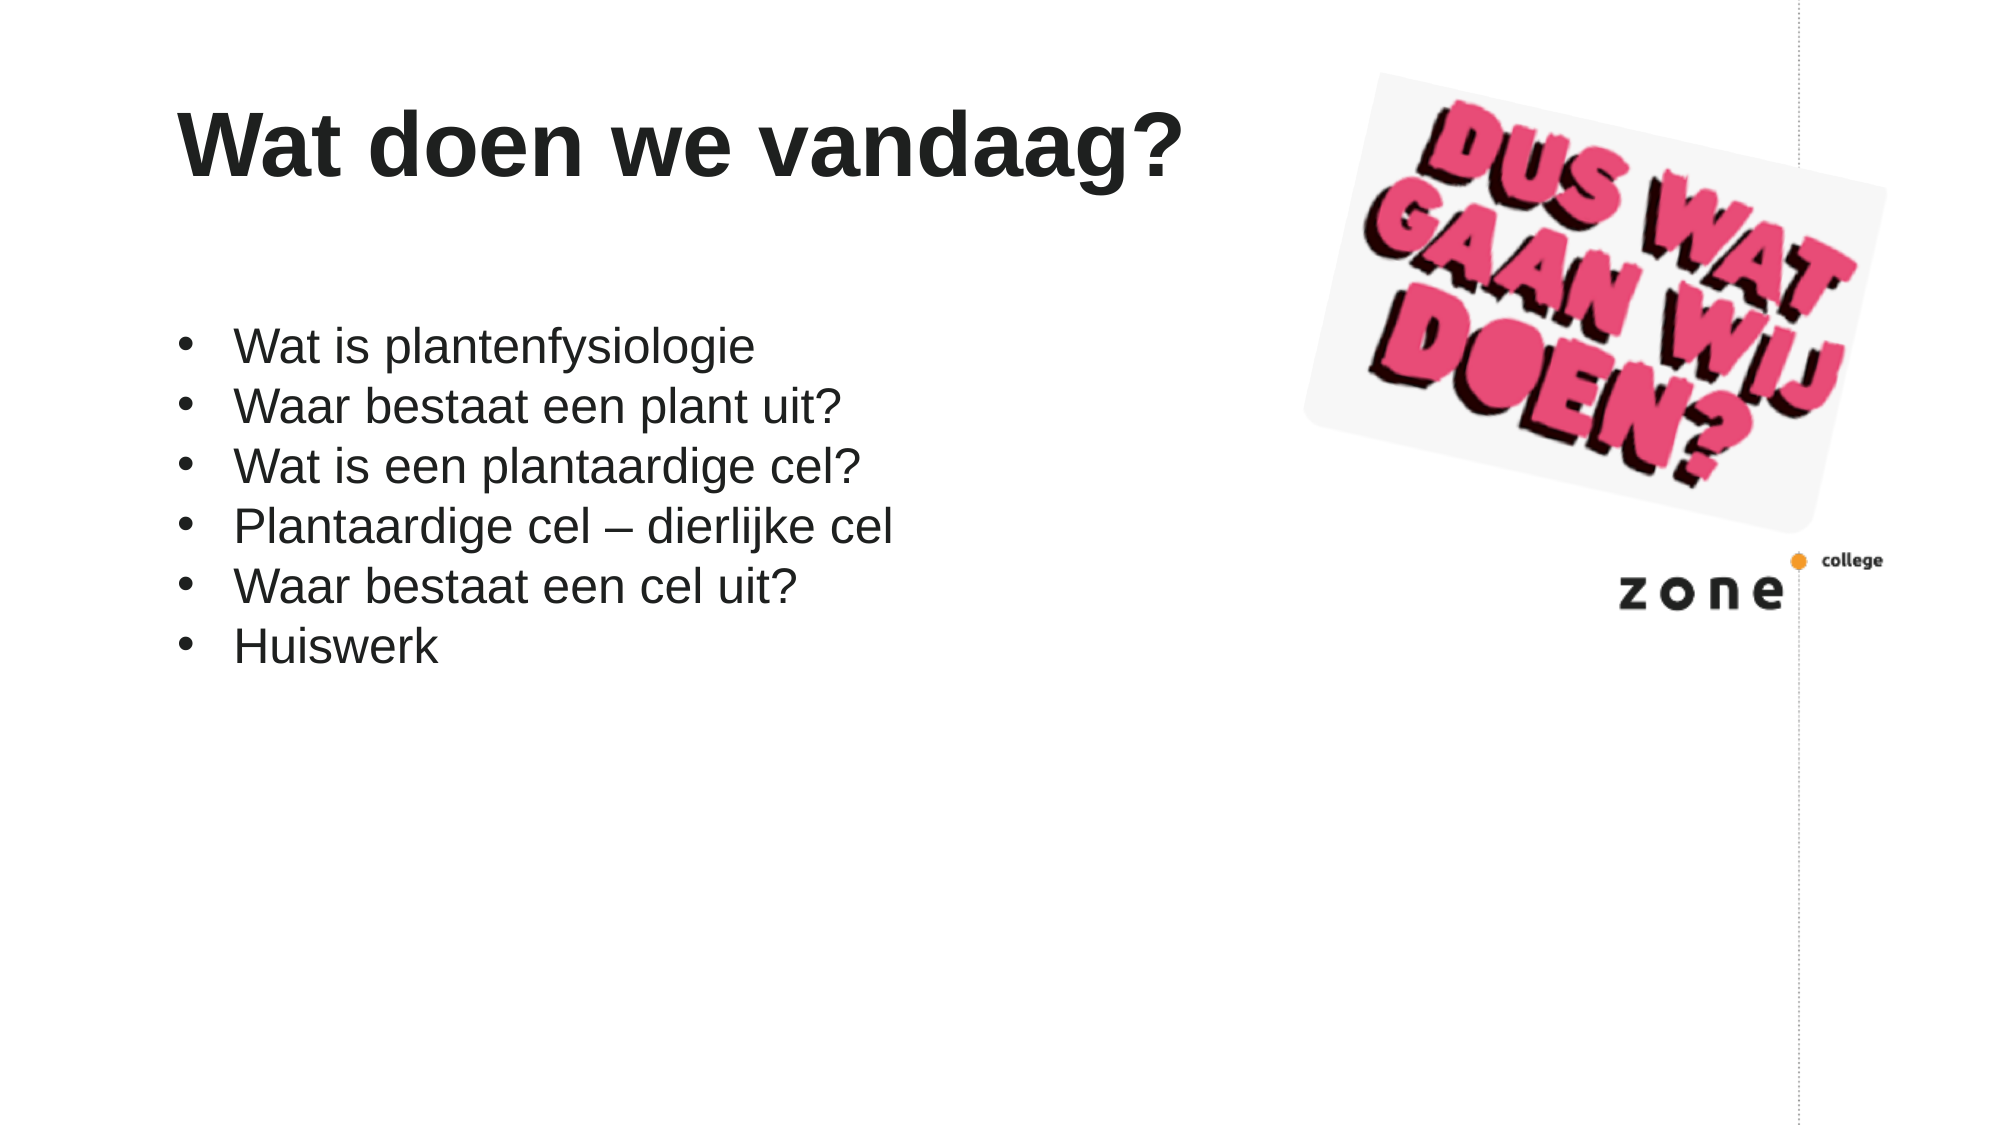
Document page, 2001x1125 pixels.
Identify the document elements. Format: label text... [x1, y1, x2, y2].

list Wat is plantenfysiologie Waar bestaat een plant uit? Wat is een plantaardige cel? Plantaardige cel – dierlijke cel Waar bestaat een cel uit? Huiswerk [177, 313, 1269, 1091]
picture [1298, 0, 2001, 1125]
title Wat doen we vandaag? [177, 97, 1374, 261]
